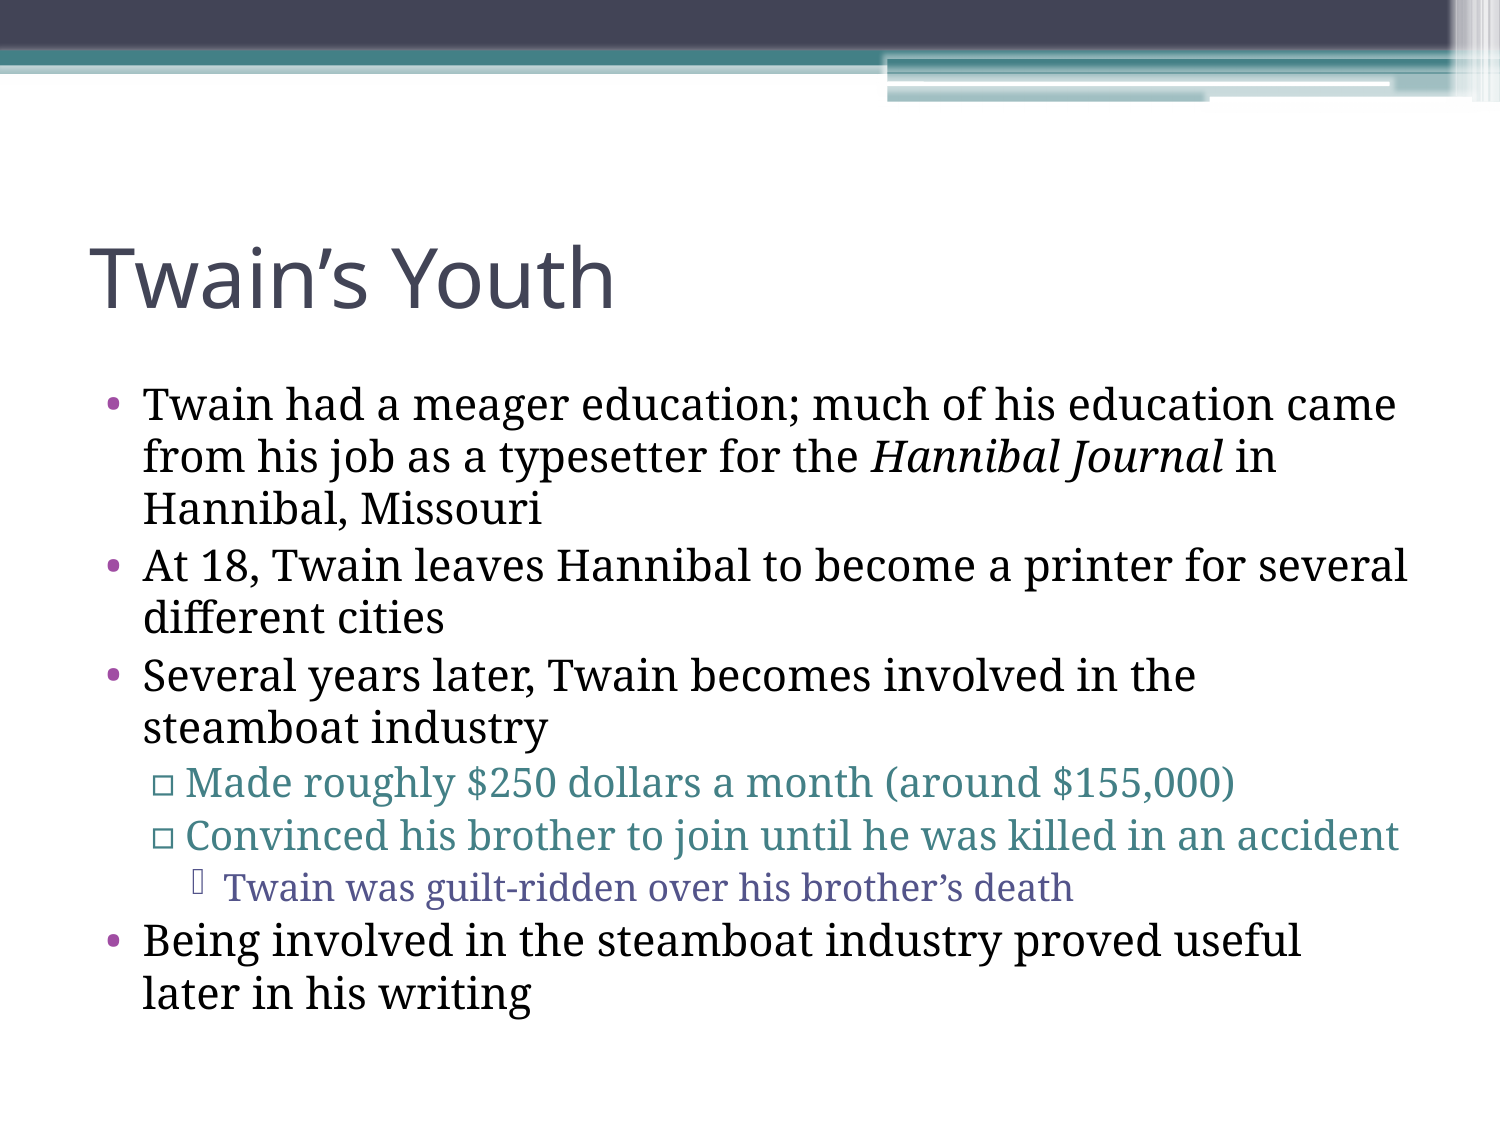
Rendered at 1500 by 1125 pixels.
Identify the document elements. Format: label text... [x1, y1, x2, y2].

title Twain’s Youth [75, 187, 1425, 363]
list Twain had a meager education; much of his education came from his job as a typesetter for the Hannibal Journal in Hannibal, Missouri At 18, Twain leaves Hannibal to become a printer for several different cities Several years later, Twain becomes involved in the steamboat industry Made roughly $250 dollars a month (around $155,000) Convinced his brother to join until he was killed in an accident Twain was guilt-ridden over his brother’s death Being involved in the steamboat industry proved useful later in his writing [75, 368, 1425, 1079]
